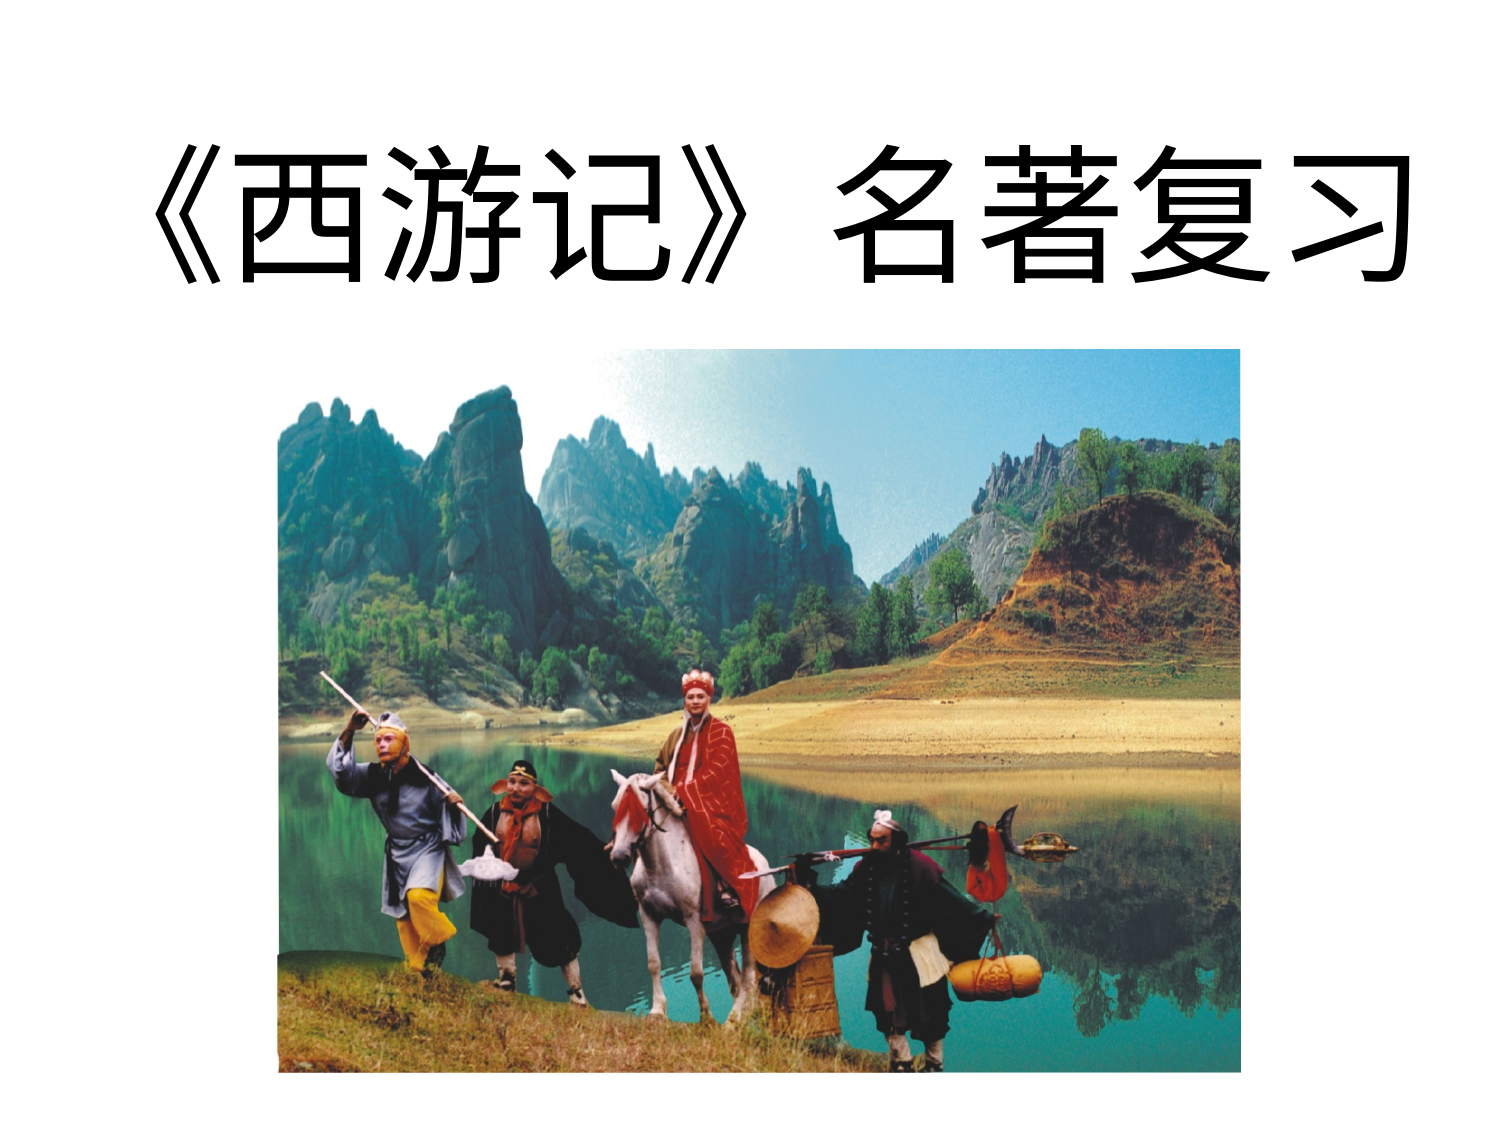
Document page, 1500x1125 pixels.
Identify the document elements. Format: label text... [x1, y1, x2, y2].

picture [277, 349, 1241, 1073]
text_box 《西游记》名著复习 [62, 113, 1456, 309]
